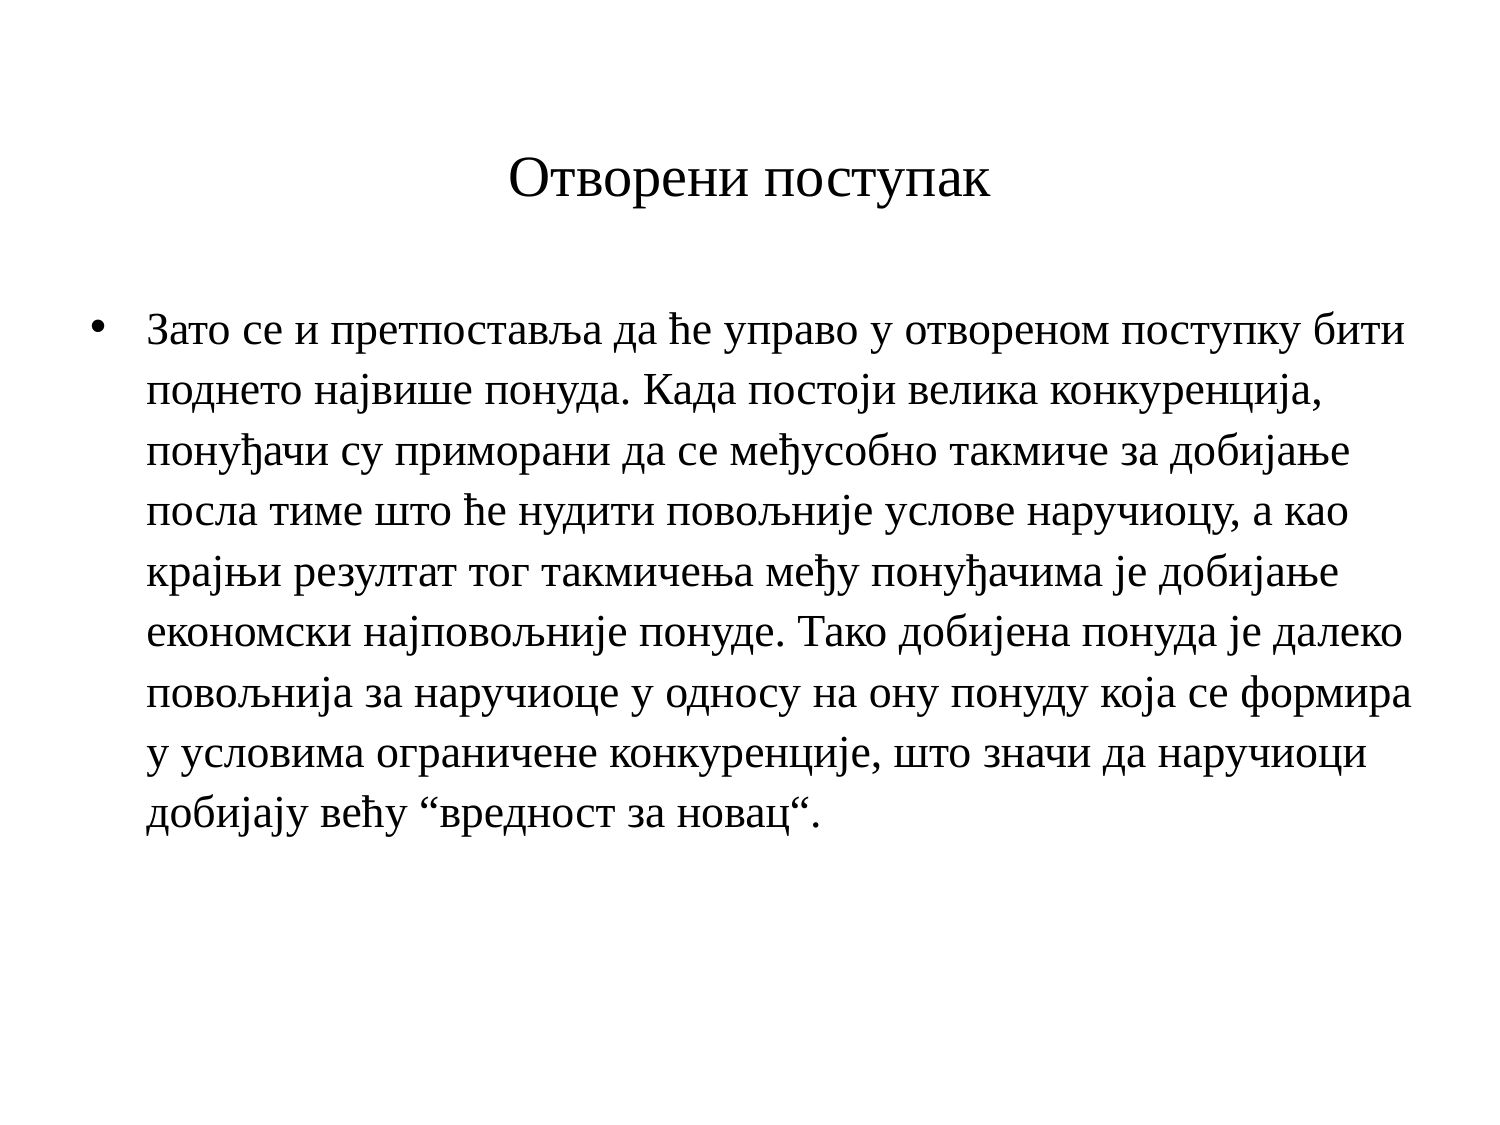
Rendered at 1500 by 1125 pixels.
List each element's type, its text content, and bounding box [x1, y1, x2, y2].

list Зато се и претпоставља да ће управо у отвореном поступку бити поднето највише понуда. Када постоји велика конкуренција, понуђачи су приморани да се међусобно такмиче за добијање посла тиме што ће нудити повољније услове наручиоцу, а као крајњи резултат тог такмичења међу понуђачима је добијање економски најповољније понуде. Тако добијена понуда је далеко повољнија за наручиоце у односу на ону понуду која се формира у условима ограничене конкуренције, што значи да наручиоци добијају већу “вредност за новац“. [75, 285, 1459, 1059]
title Отворени поступак [75, 79, 1425, 268]
